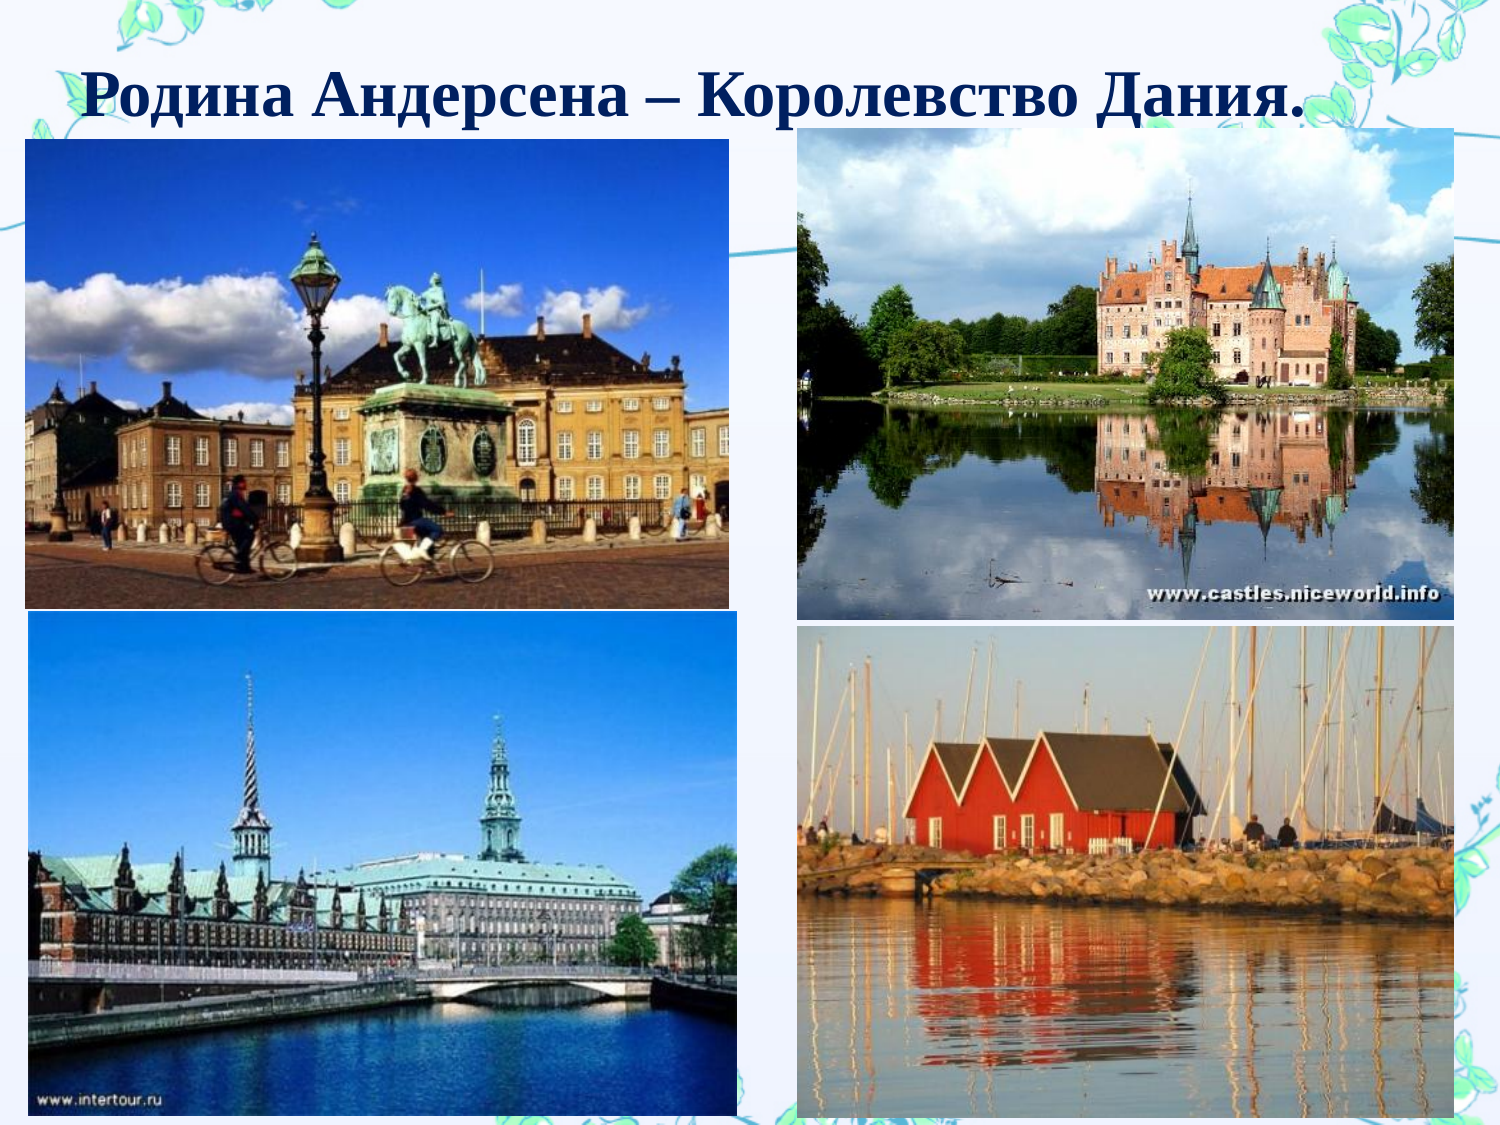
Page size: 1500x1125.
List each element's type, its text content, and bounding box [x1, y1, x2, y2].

title Родина Андерсена – Королевство Дания. [64, 19, 1412, 161]
picture [0, 0, 1500, 1125]
